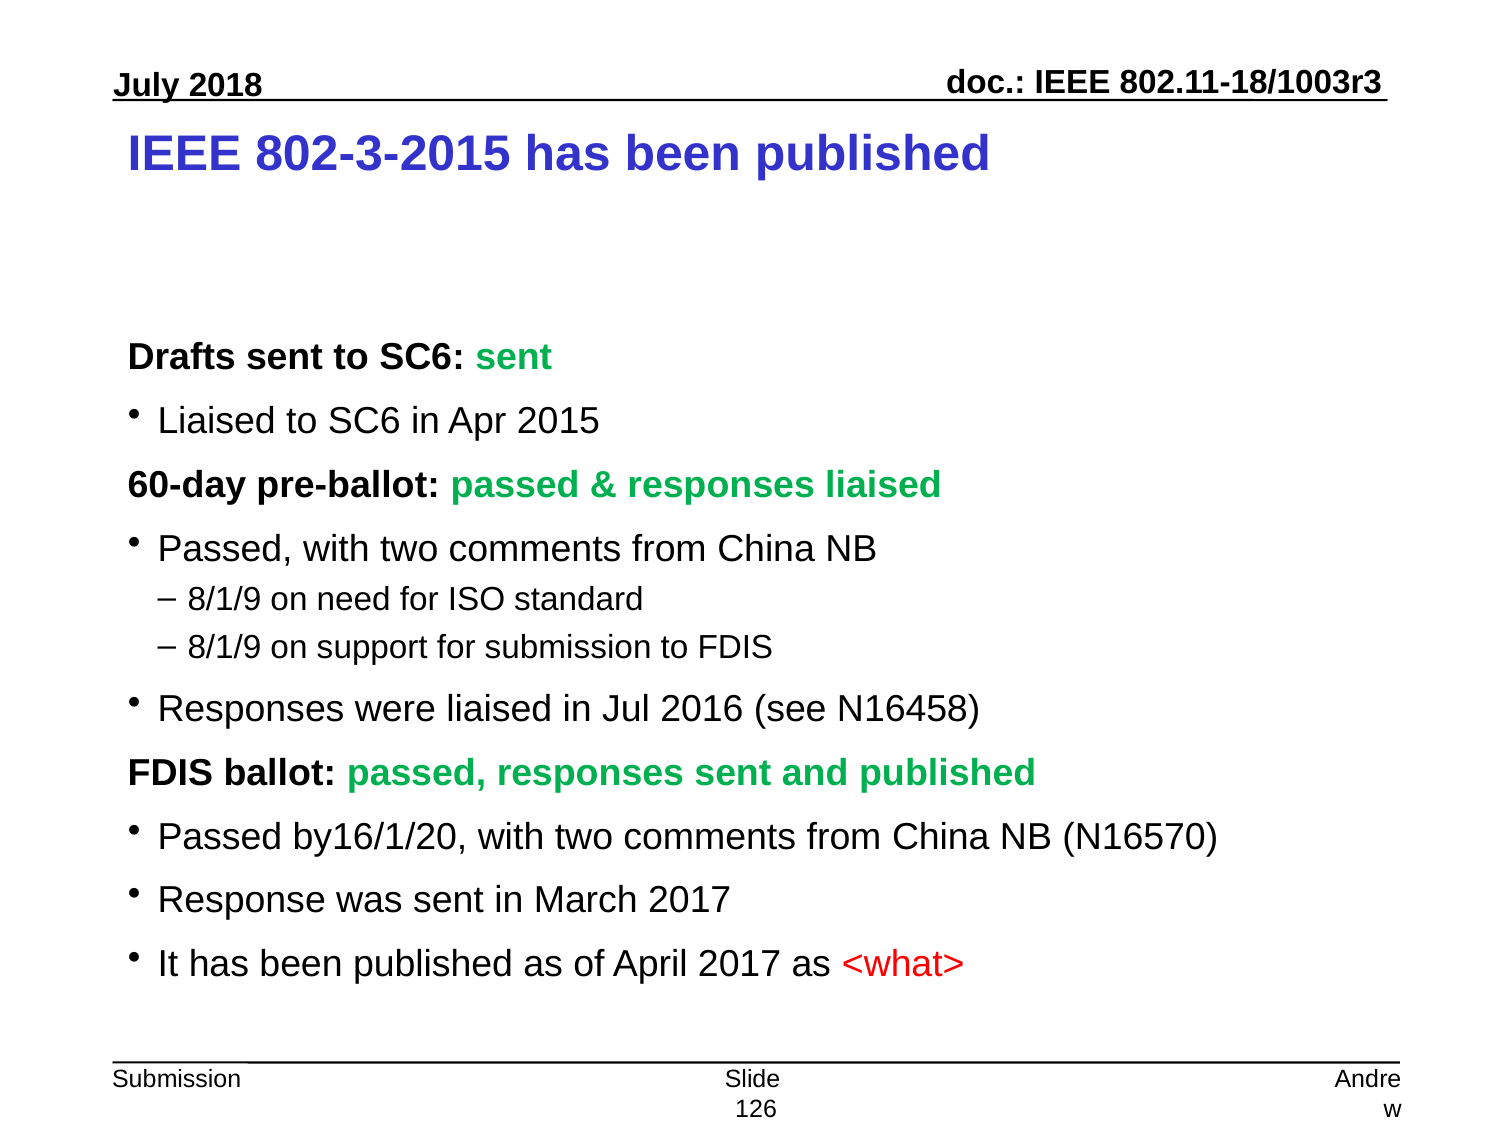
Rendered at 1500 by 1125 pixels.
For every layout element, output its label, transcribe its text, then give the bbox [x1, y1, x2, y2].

footer Andrew Myles, Cisco [1320, 1061, 1402, 1093]
title IEEE 802-3-2015 has been published [112, 112, 1388, 288]
list Drafts sent to SC6: sent Liaised to SC6 in Apr 2015 60-day pre-ballot: passed & responses liaised Passed, with two comments from China NB 8/1/9 on need for ISO standard 8/1/9 on support for submission to FDIS Responses were liaised in Jul 2016 (see N16458) FDIS ballot: passed, responses sent and published Passed by16/1/20, with two comments from China NB (N16570) Response was sent in March 2017 It has been published as of April 2017 as <what> [112, 324, 1388, 1000]
slide_number Slide 126 [709, 1061, 803, 1093]
